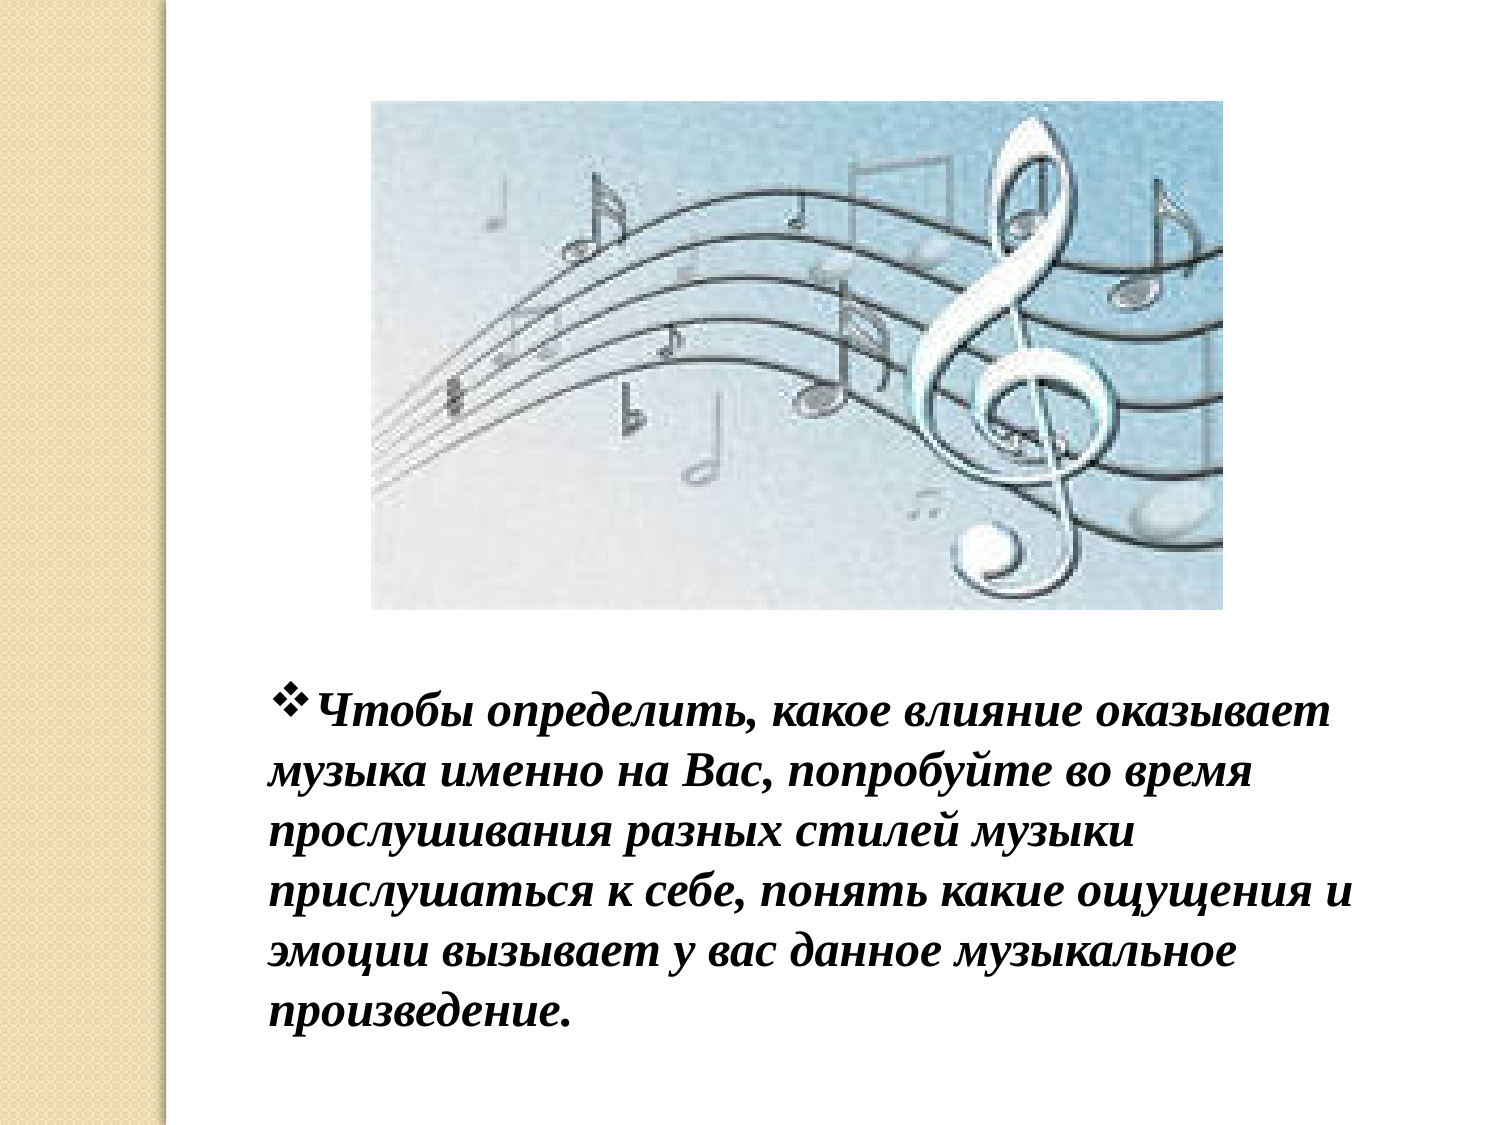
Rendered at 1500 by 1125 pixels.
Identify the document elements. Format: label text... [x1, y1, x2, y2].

picture [371, 101, 1223, 610]
text_box Чтобы определить, какое влияние оказывает музыка именно на Вас, попробуйте во время прослушивания разных стилей музыки прислушаться к себе, понять какие ощущения и эмоции вызывает у вас данное музыкальное произведение. [253, 668, 1447, 1044]
